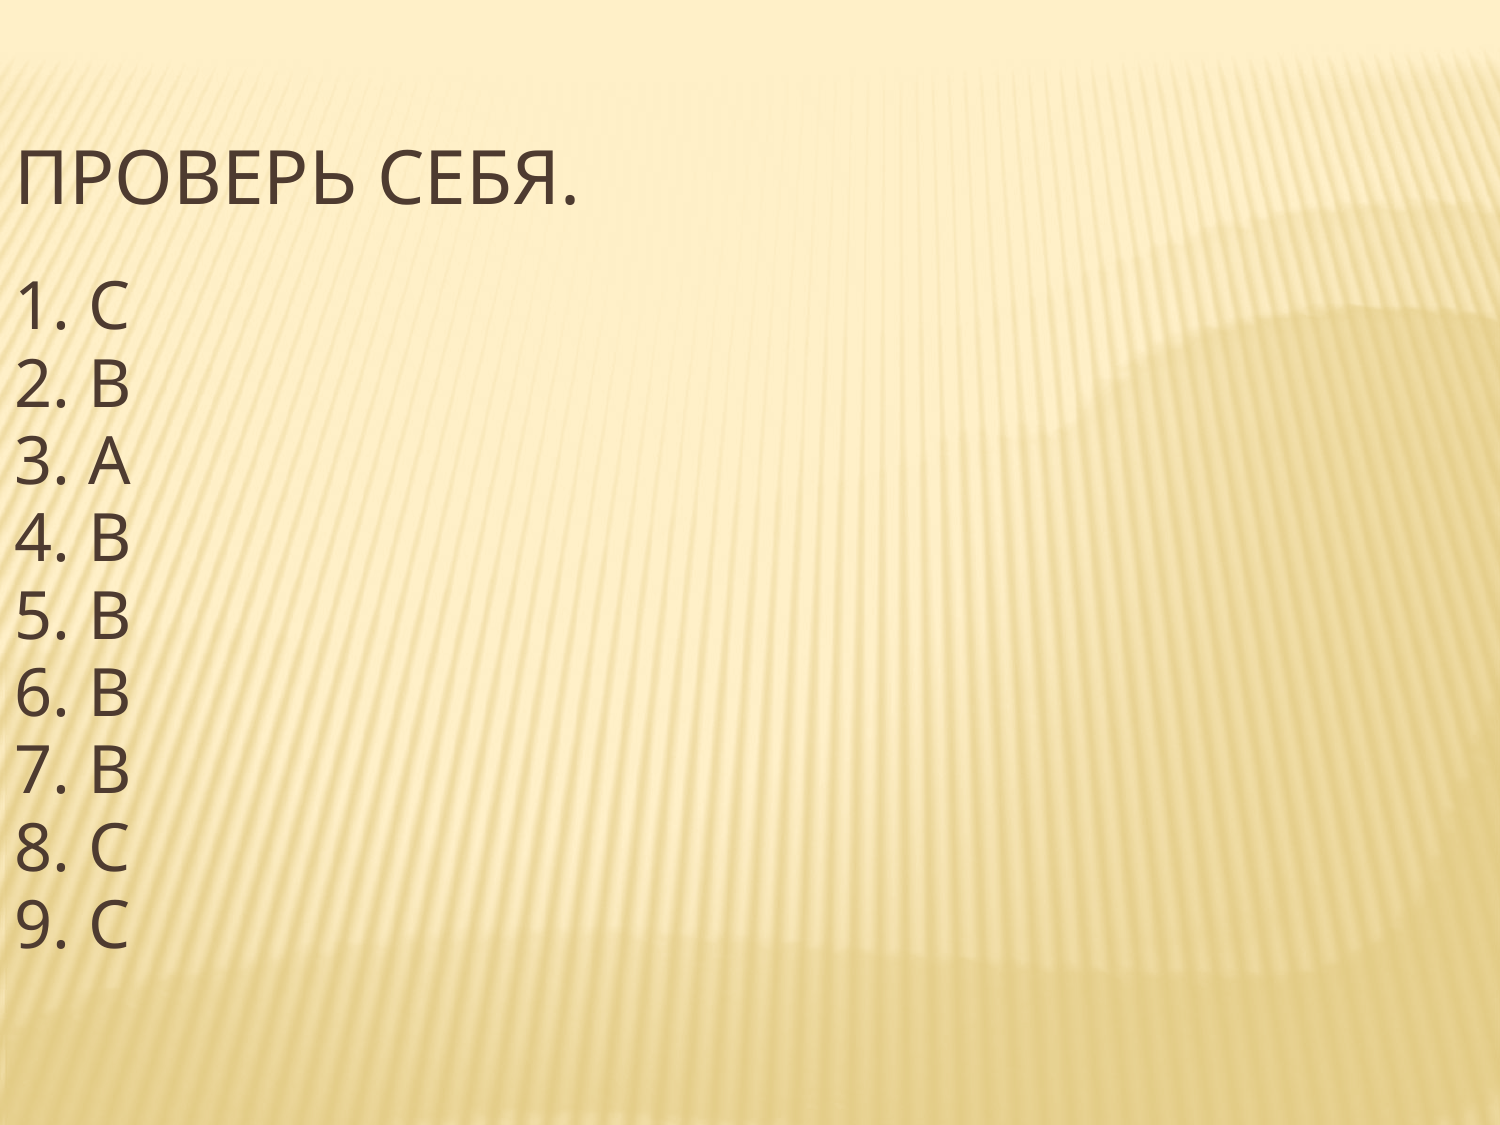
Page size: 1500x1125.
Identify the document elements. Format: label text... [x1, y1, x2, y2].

list 1. C 2. B 3. A 4. B 5. B 6. B 7. B 8. C 9. C [0, 208, 331, 1059]
title Проверь себя. [0, 62, 1350, 288]
